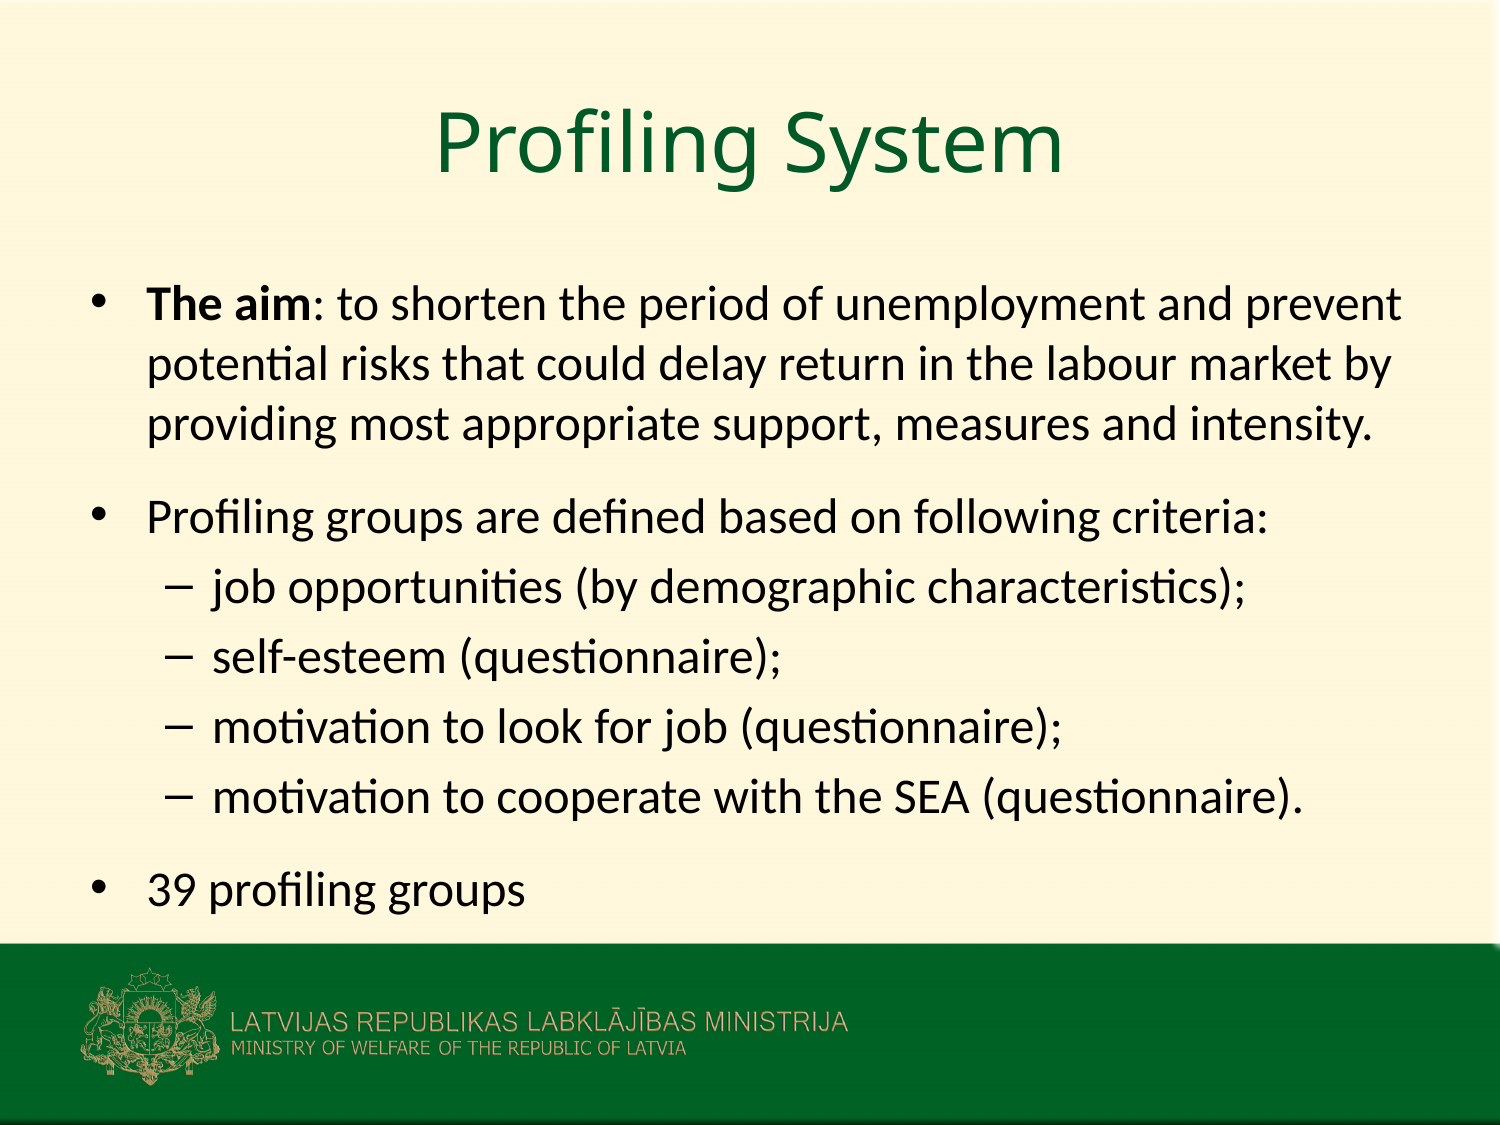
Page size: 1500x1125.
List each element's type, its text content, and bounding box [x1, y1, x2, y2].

picture [0, 0, 1500, 1125]
title Profiling System [74, 44, 1426, 233]
list The aim: to shorten the period of unemployment and prevent potential risks that could delay return in the labour market by providing most appropriate support, measures and intensity. Profiling groups are defined based on following criteria: job opportunities (by demographic characteristics); self-esteem (questionnaire); motivation to look for job (questionnaire); motivation to cooperate with the SEA (questionnaire). 39 profiling groups [74, 262, 1426, 1006]
